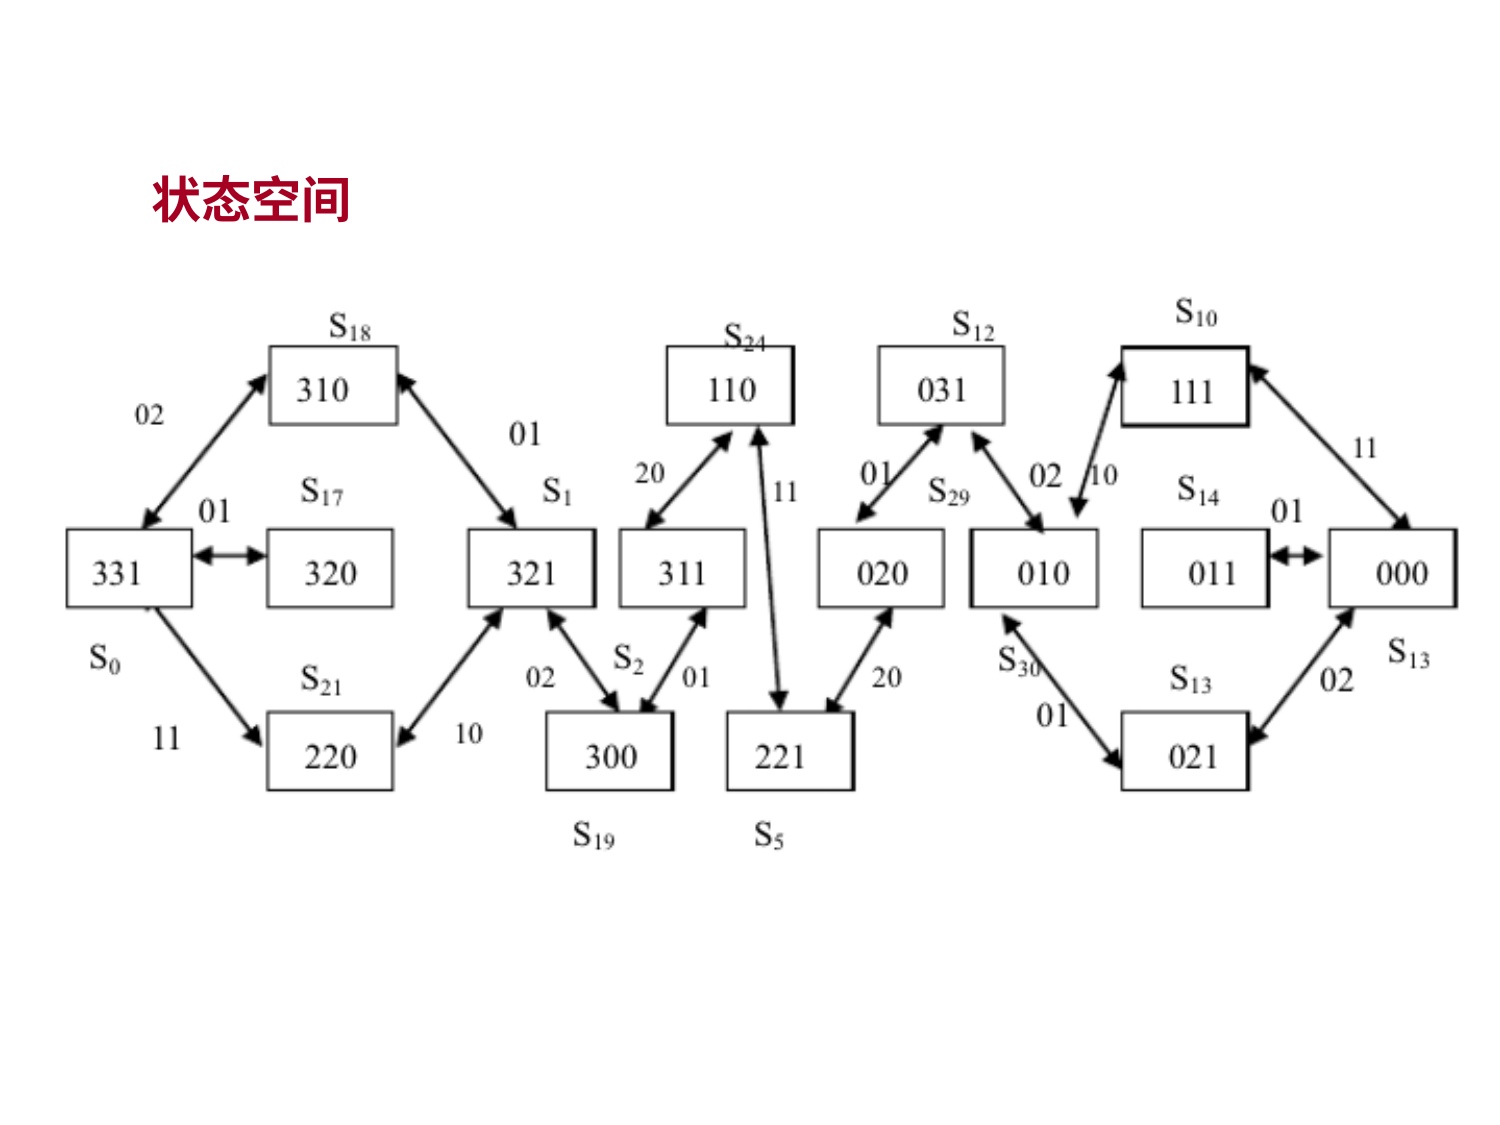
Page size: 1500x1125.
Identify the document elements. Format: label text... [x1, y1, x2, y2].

picture [10, 253, 1490, 871]
text_box 状态空间 [137, 160, 367, 236]
